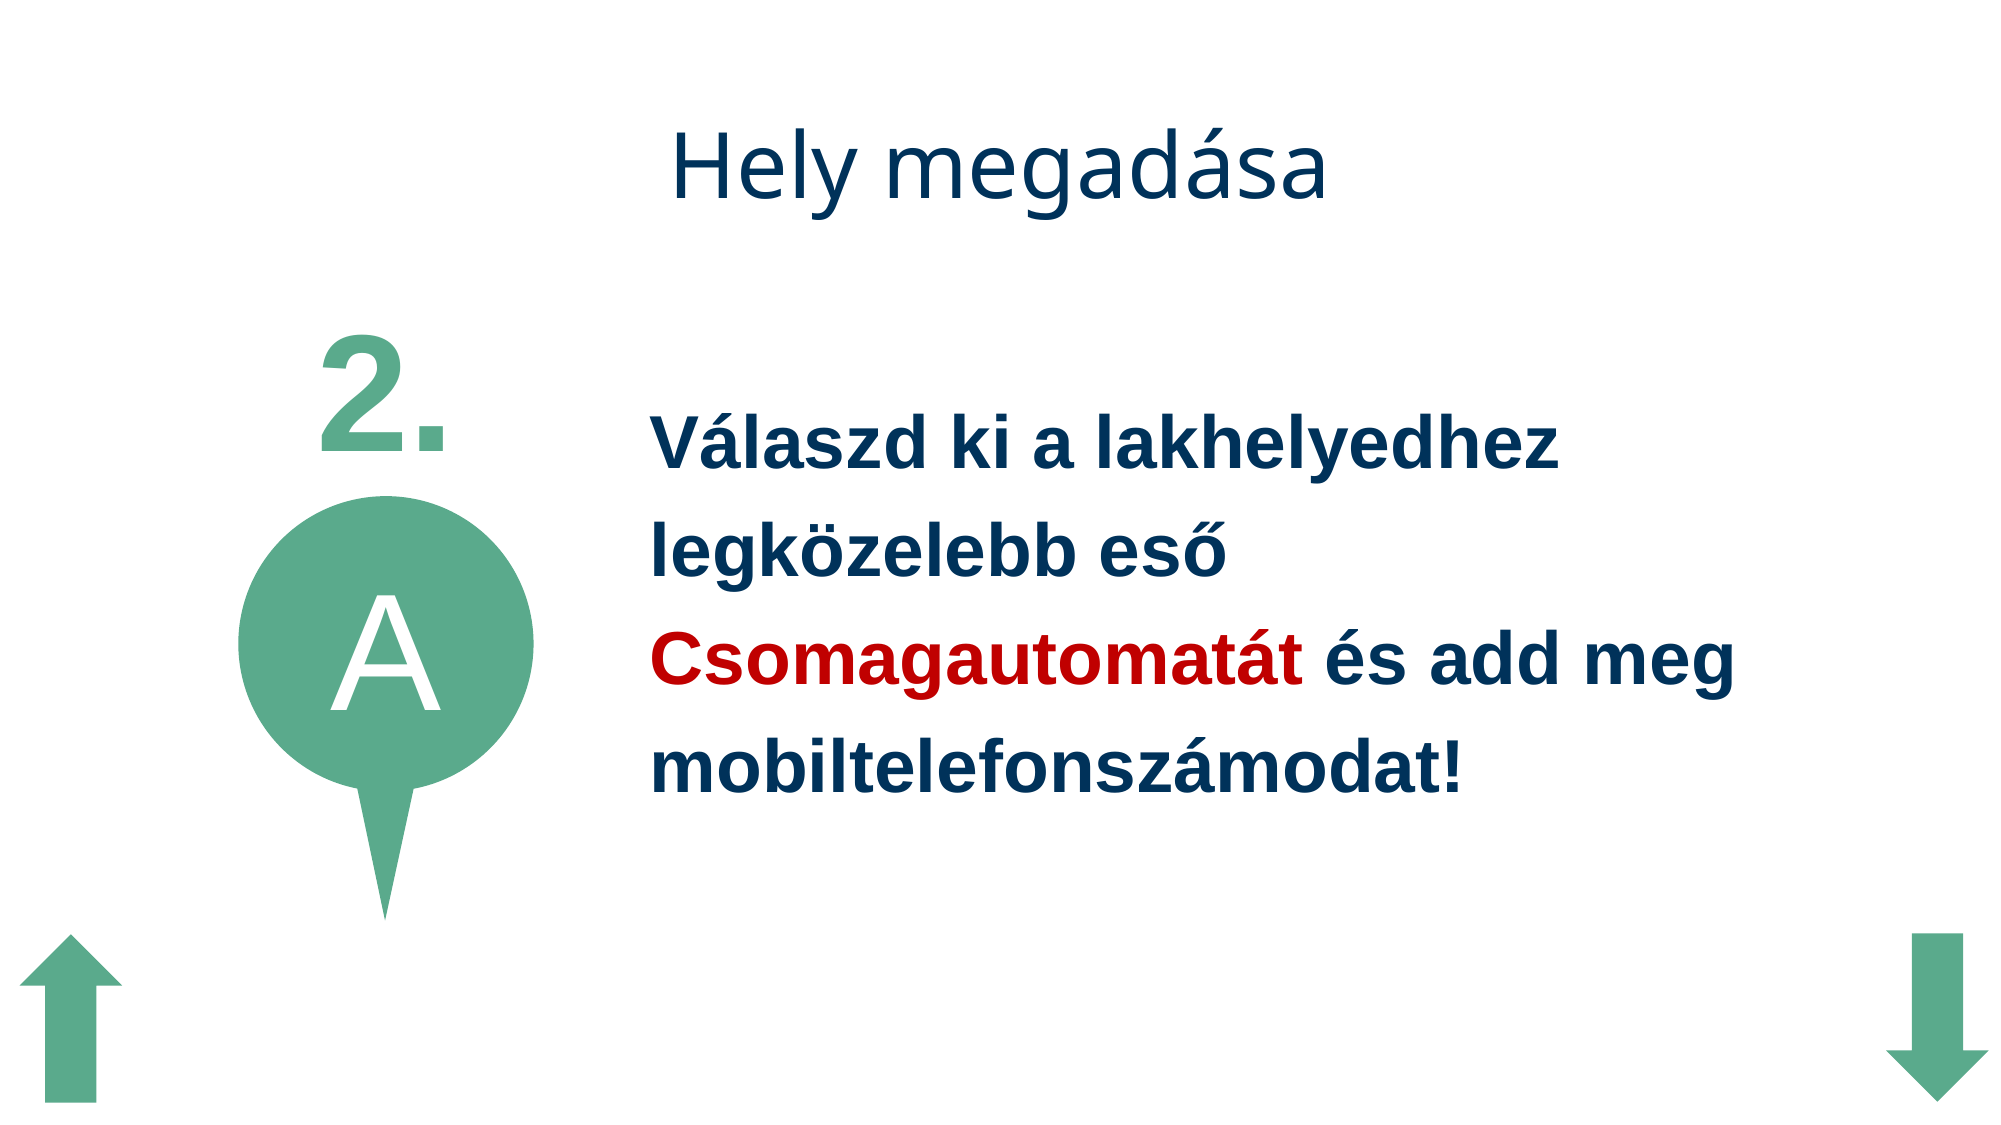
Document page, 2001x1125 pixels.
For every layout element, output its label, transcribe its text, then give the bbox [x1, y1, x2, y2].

text_box A [236, 494, 536, 921]
title Hely megadása [137, 59, 1863, 278]
list 2. [137, 299, 634, 1014]
list Válaszd ki a lakhelyedhez legközelebb eső Csomagautomatát és add meg mobiltelefonszámodat! [634, 299, 1881, 1014]
